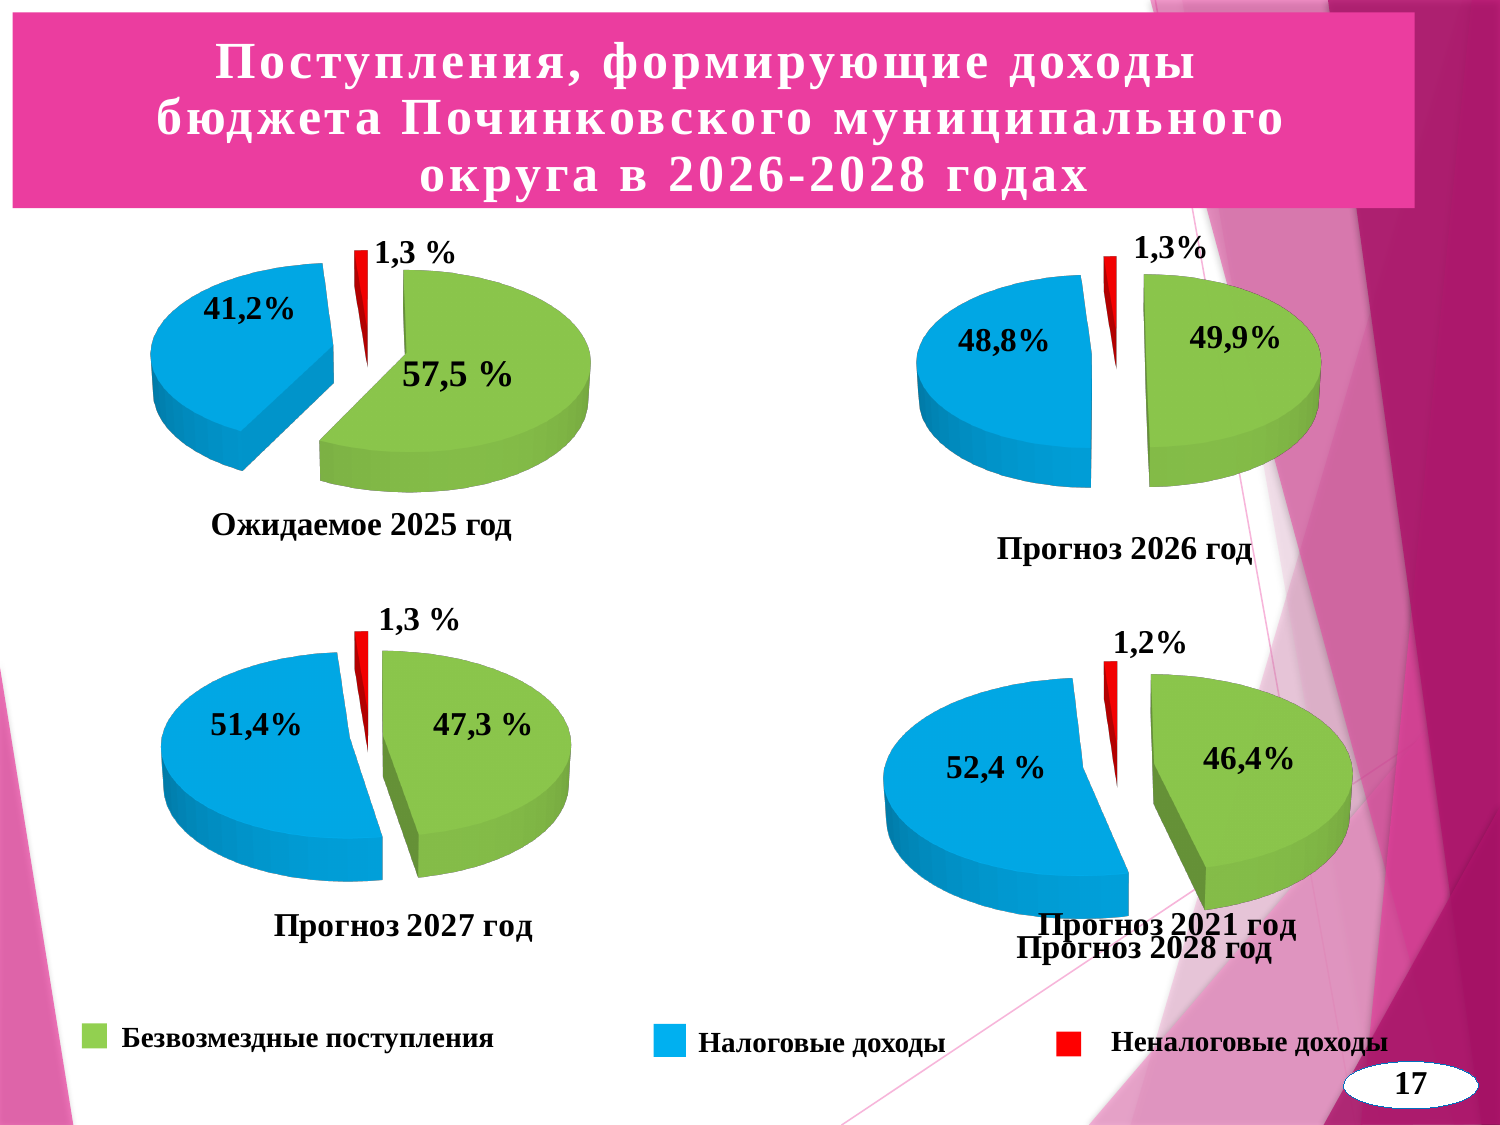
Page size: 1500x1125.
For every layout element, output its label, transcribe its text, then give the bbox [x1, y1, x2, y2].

text_box Ожидаемое 2025 год [65, 494, 628, 550]
chart [735, 615, 1399, 953]
text_box Безвозмездные поступления [106, 1010, 526, 1061]
chart [861, 191, 1433, 527]
text_box 17 [1343, 1061, 1479, 1109]
text_box [652, 1022, 683, 1058]
text_box Неналоговые доходы [1096, 1015, 1456, 1065]
text_box Поступления, формирующие доходы бюджета Починковского муниципального округа в 2026-2028 годах [68, 32, 1359, 202]
text_box Прогноз 2026 год [994, 534, 1433, 567]
chart [111, 226, 663, 513]
text_box Прогноз 2028 год [1001, 961, 1287, 972]
text_box Налоговые доходы [683, 1015, 1022, 1066]
chart [106, 592, 658, 956]
text_box [80, 1022, 106, 1050]
text_box [1055, 1030, 1083, 1058]
text_box [12, 12, 1415, 209]
